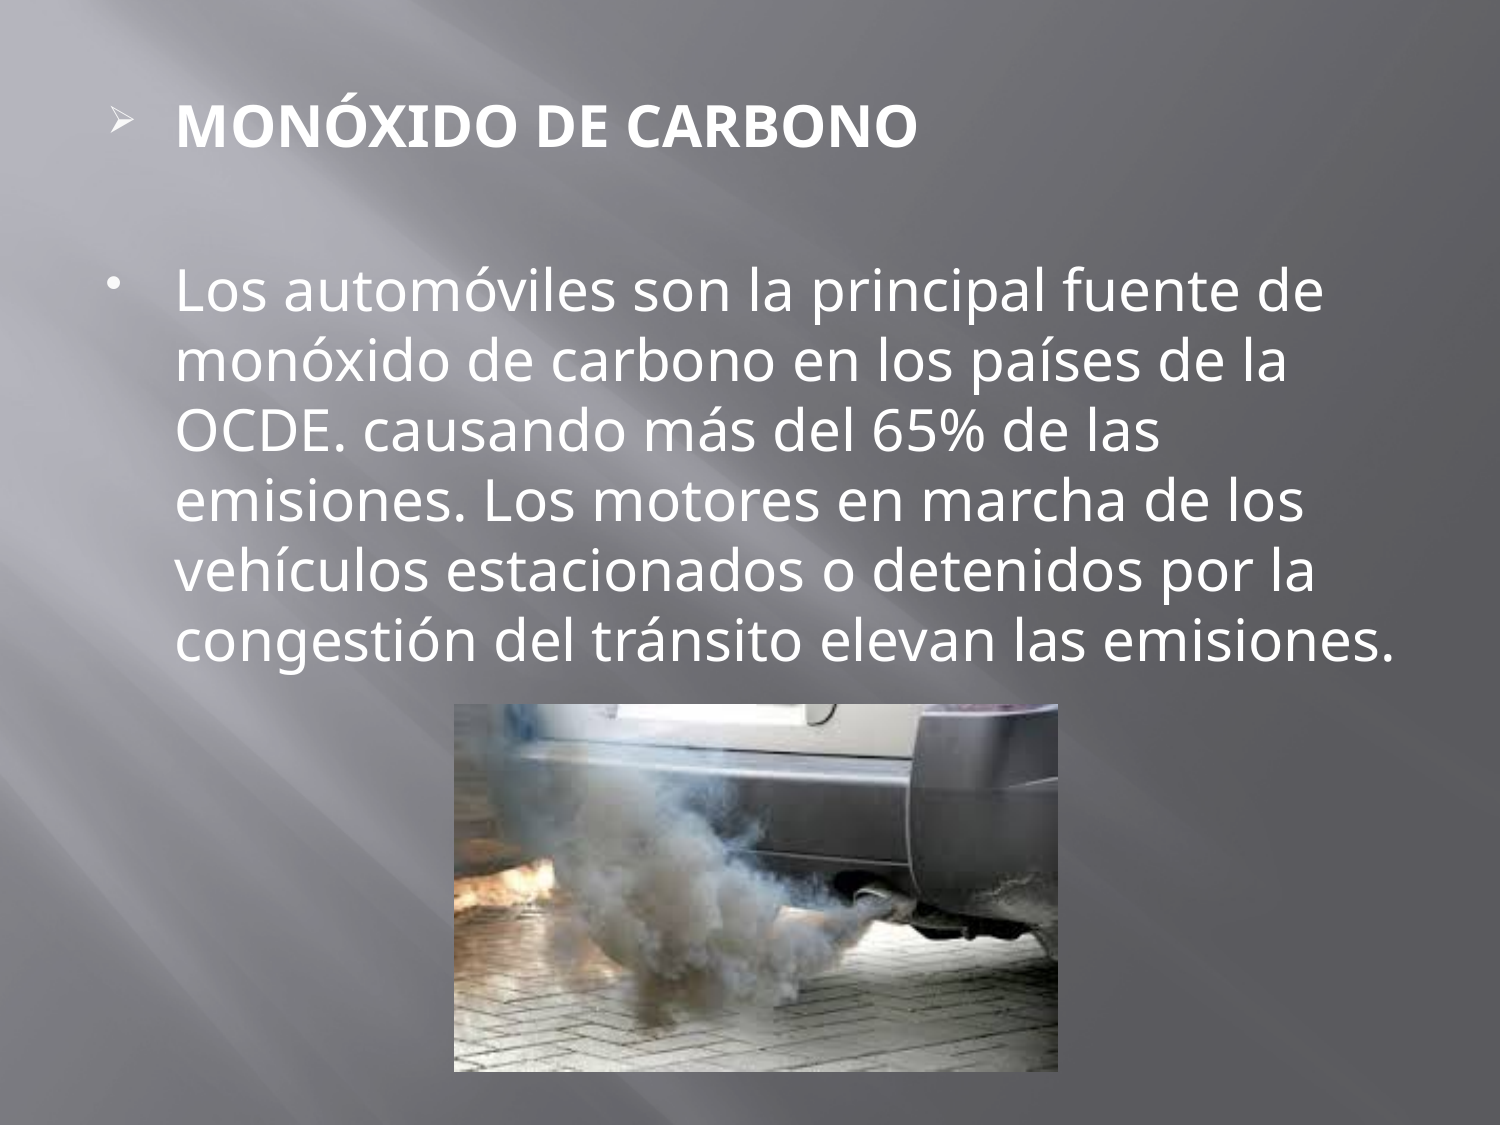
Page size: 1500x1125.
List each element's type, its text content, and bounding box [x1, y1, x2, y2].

picture [454, 703, 1058, 1072]
list MONÓXIDO DE CARBONO Los automóviles son la principal fuente de monóxido de carbono en los países de la OCDE. causando más del 65% de las emisiones. Los motores en marcha de los vehículos estacionados o detenidos por la congestión del tránsito elevan las emisiones. [70, 82, 1430, 1067]
